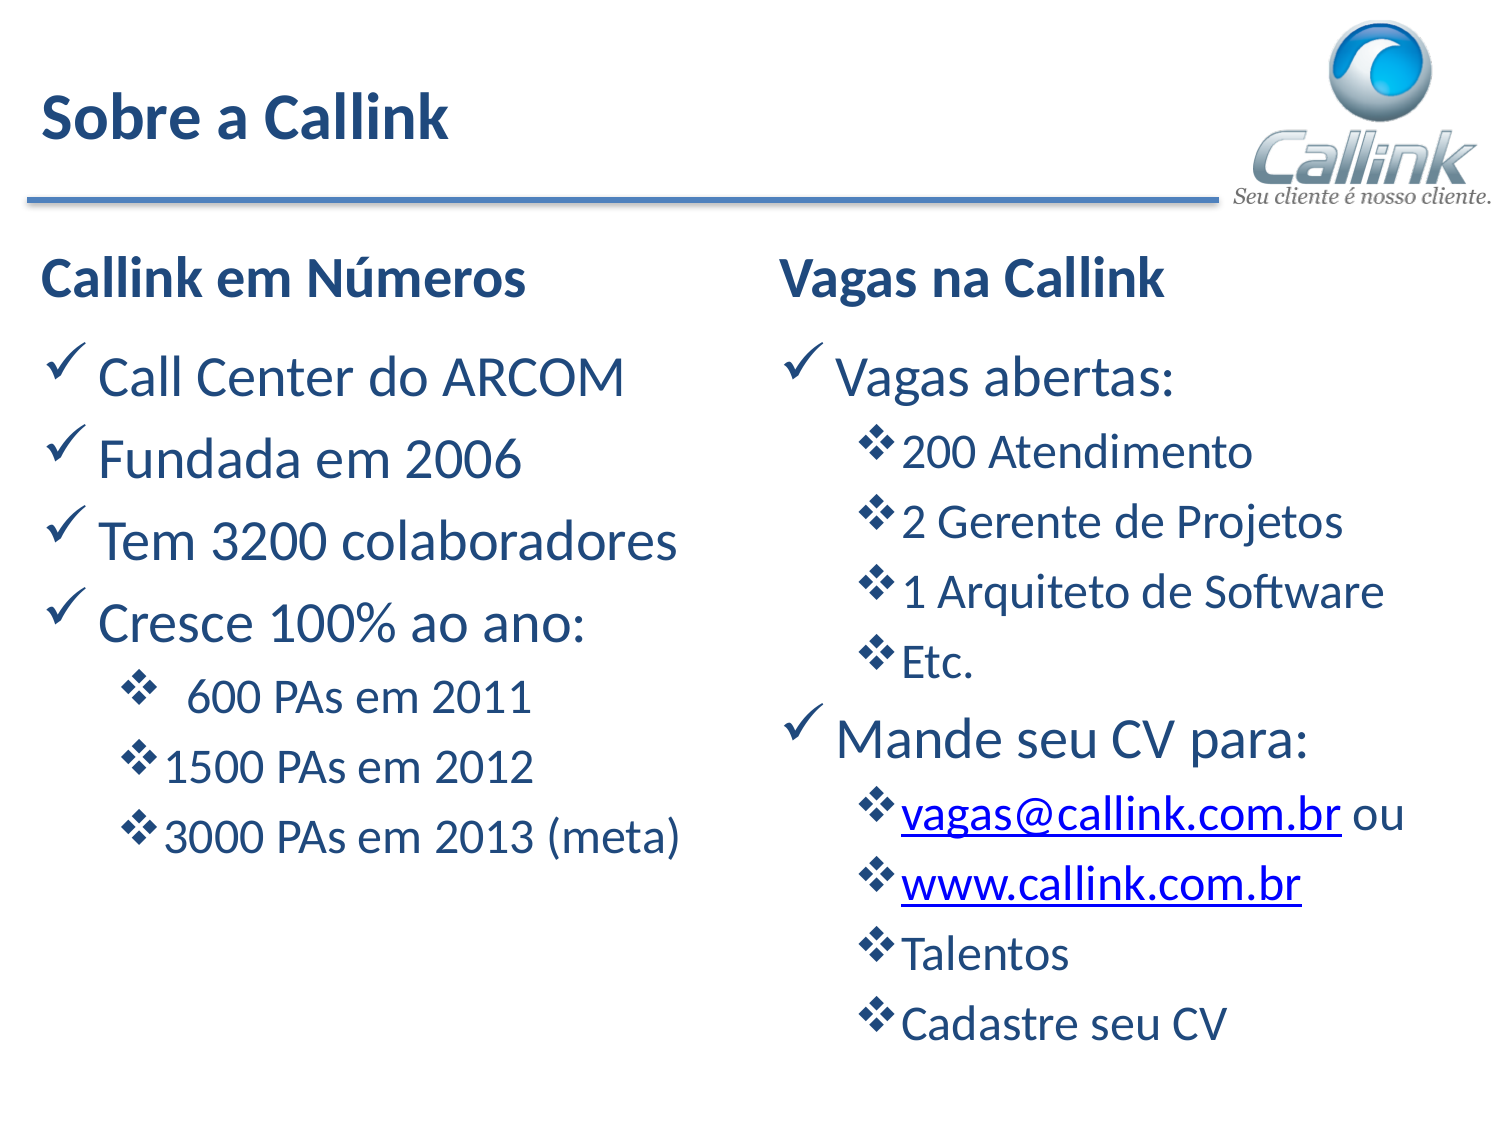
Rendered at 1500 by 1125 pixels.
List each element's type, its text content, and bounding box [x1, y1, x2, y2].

picture [1228, 19, 1497, 207]
list Vagas na Callink [764, 231, 1473, 317]
list Call Center do ARCOM Fundada em 2006 Tem 3200 colaboradores Cresce 100% ao ano: 600 PAs em 2011 1500 PAs em 2012 3000 PAs em 2013 (meta) [27, 331, 736, 1103]
list Callink em Números [27, 231, 736, 317]
title Sobre a Callink [27, 26, 1219, 200]
list Vagas abertas: 200 Atendimento 2 Gerente de Projetos 1 Arquiteto de Software Etc. Mande seu CV para: vagas@callink.com.br ou www.callink.com.br Talentos Cadastre seu CV [764, 331, 1473, 1103]
